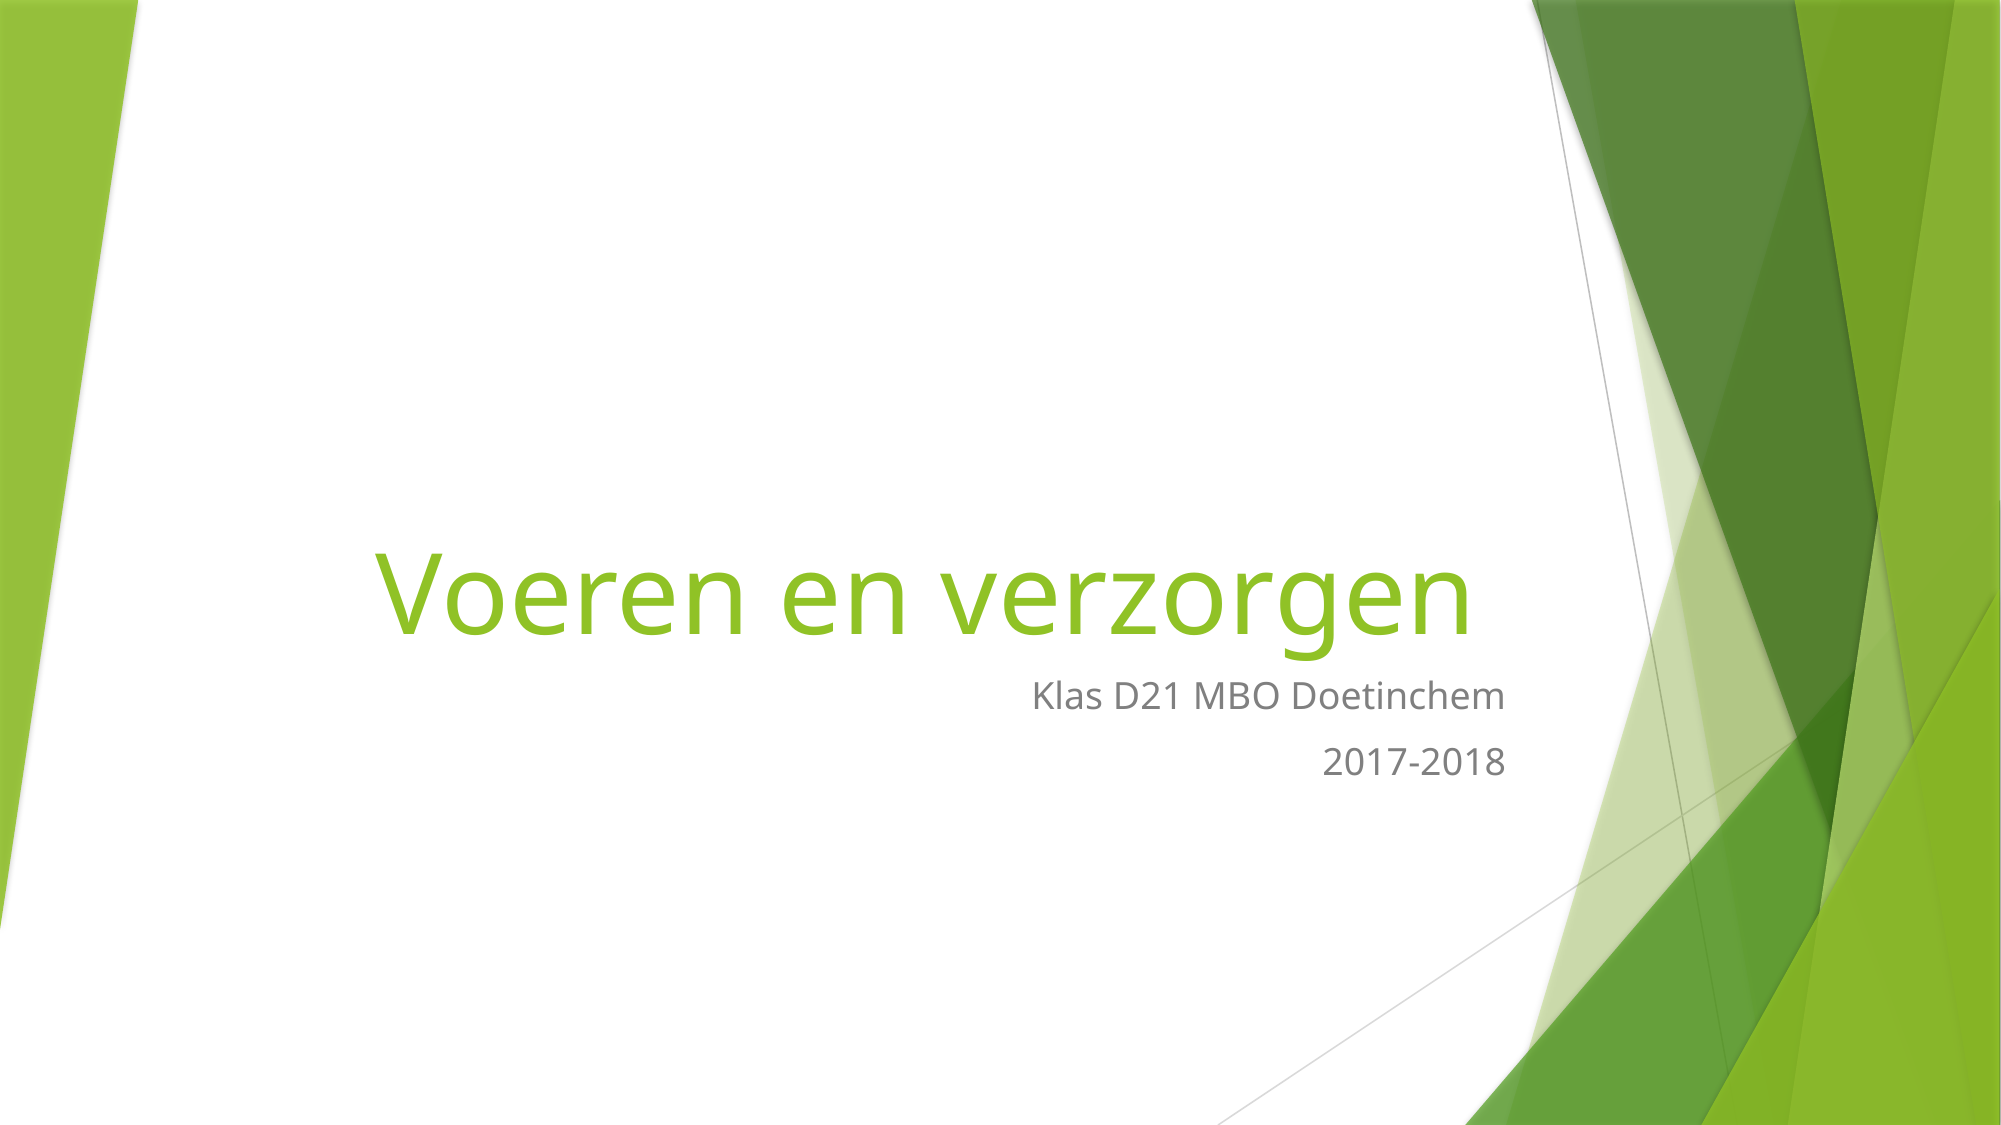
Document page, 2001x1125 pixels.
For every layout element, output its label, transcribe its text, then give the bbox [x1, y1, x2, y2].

subtitle Klas D21 MBO Doetinchem 2017-2018 [247, 664, 1522, 845]
title Voeren en verzorgen [247, 394, 1522, 664]
